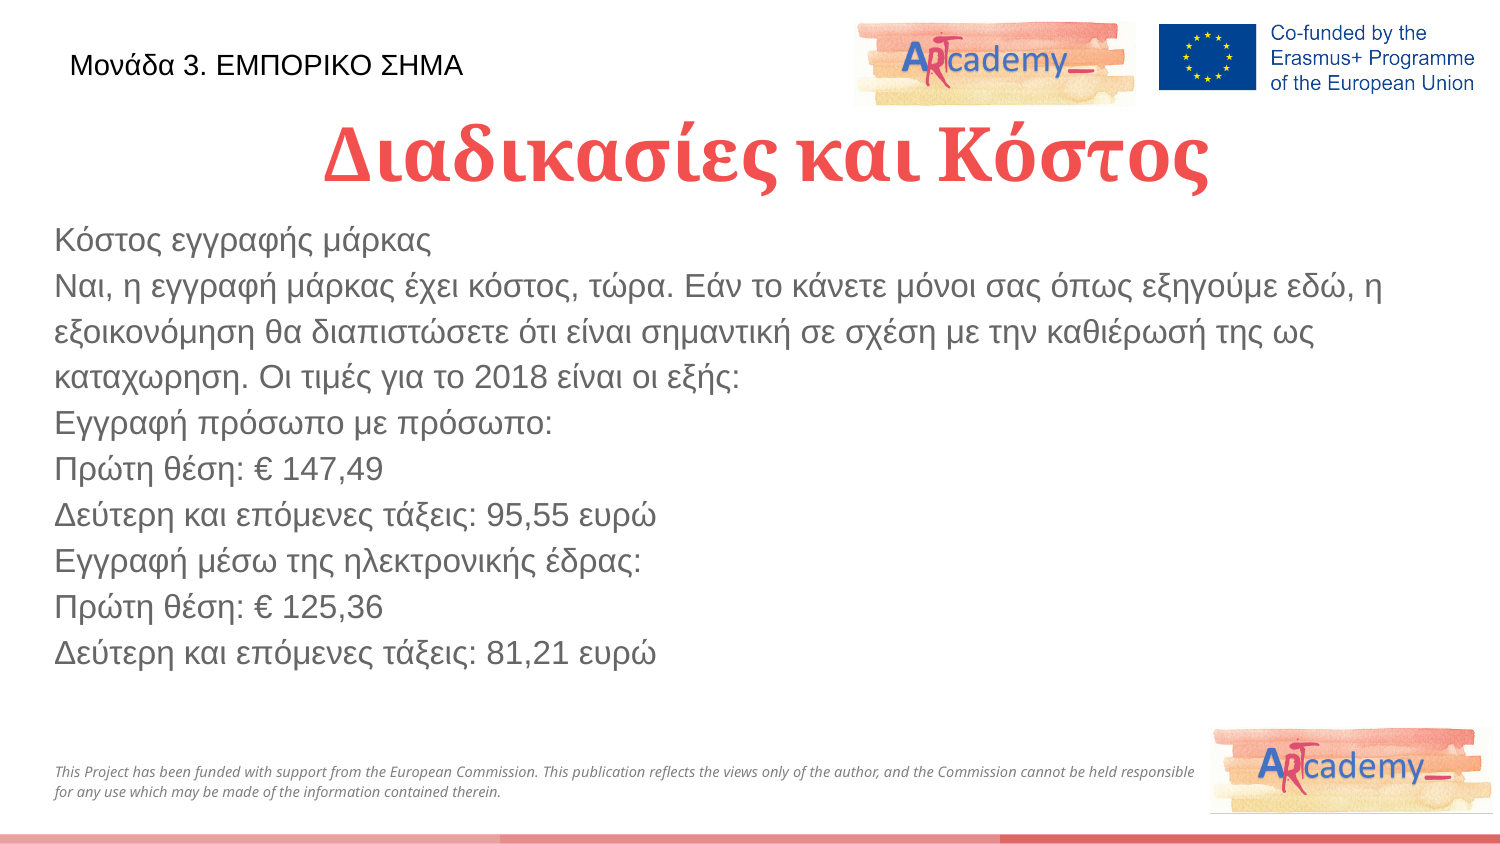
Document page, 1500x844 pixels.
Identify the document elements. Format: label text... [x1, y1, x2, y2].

title Διαδικασίες και Κόστος [180, 4, 1352, 197]
picture [1210, 709, 1493, 844]
picture [854, 2, 1137, 138]
list Κόστος εγγραφής μάρκας Ναι, η εγγραφή μάρκας έχει κόστος, τώρα. Εάν το κάνετε μόνοι σας όπως εξηγούμε εδώ, η εξοικονόμηση θα διαπιστώσετε ότι είναι σημαντική σε σχέση με την καθιέρωσή της ως καταχωρηση. Οι τιμές για το 2018 είναι οι εξής: Εγγραφή πρόσωπο με πρόσωπο: Πρώτη θέση: € 147,49 Δεύτερη και επόμενες τάξεις: 95,55 ευρώ Εγγραφή μέσω της ηλεκτρονικής έδρας: Πρώτη θέση: € 125,36 Δεύτερη και επόμενες τάξεις: 81,21 ευρώ [16, 197, 1474, 732]
text_box Μονάδα 3. ΕΜΠΟΡΙΚΟ ΣΗΜΑ [54, 39, 596, 89]
picture [1158, 24, 1474, 94]
text_box This Project has been funded with support from the European Commission. This publication reflects the views only of the author, and the Commission cannot be held responsible for any use which may be made of the information contained therein. [39, 754, 1205, 799]
